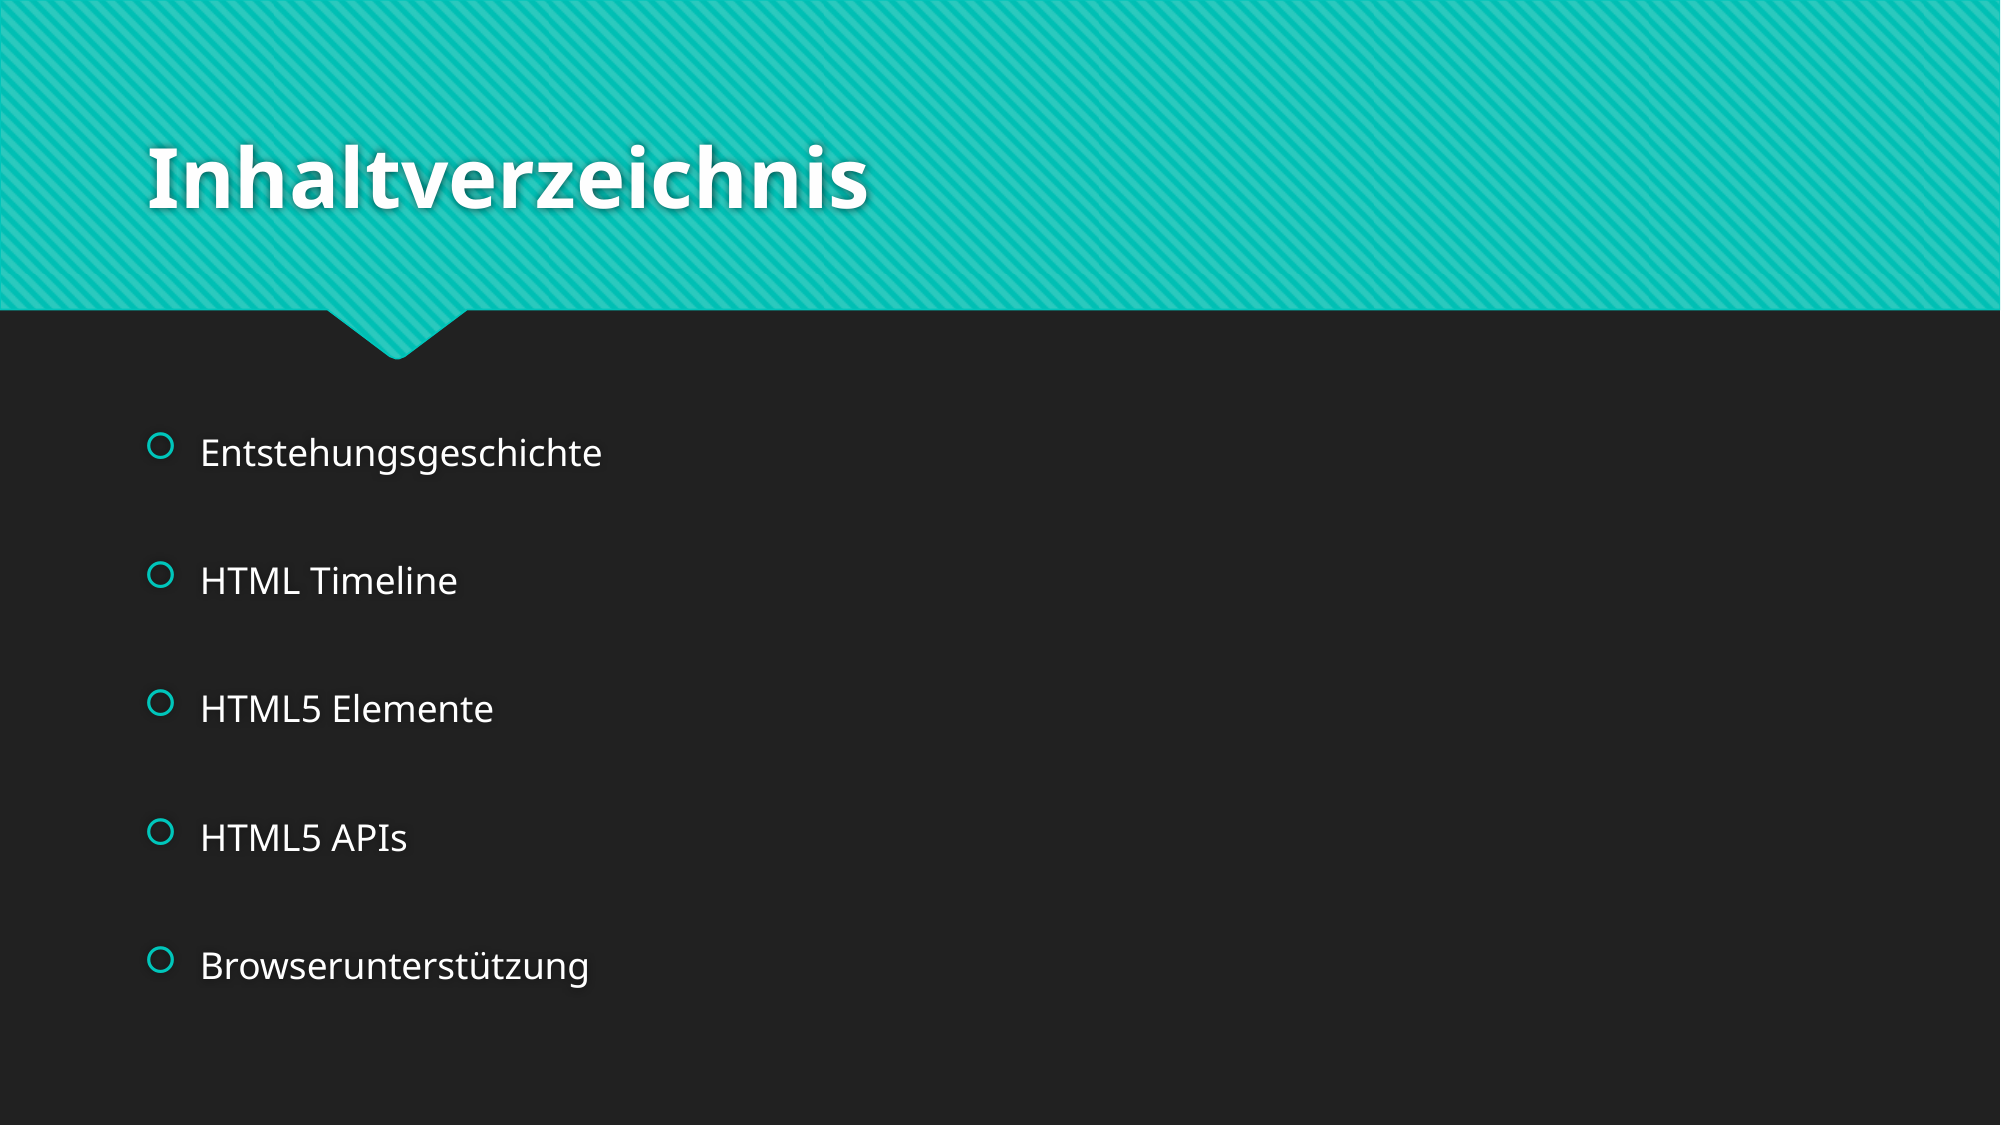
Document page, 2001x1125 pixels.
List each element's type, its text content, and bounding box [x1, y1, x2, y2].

title Inhaltverzeichnis [132, 73, 1868, 233]
list Entstehungsgeschichte HTML Timeline HTML5 Elemente HTML5 APIs Browserunterstützung [129, 421, 1861, 1019]
